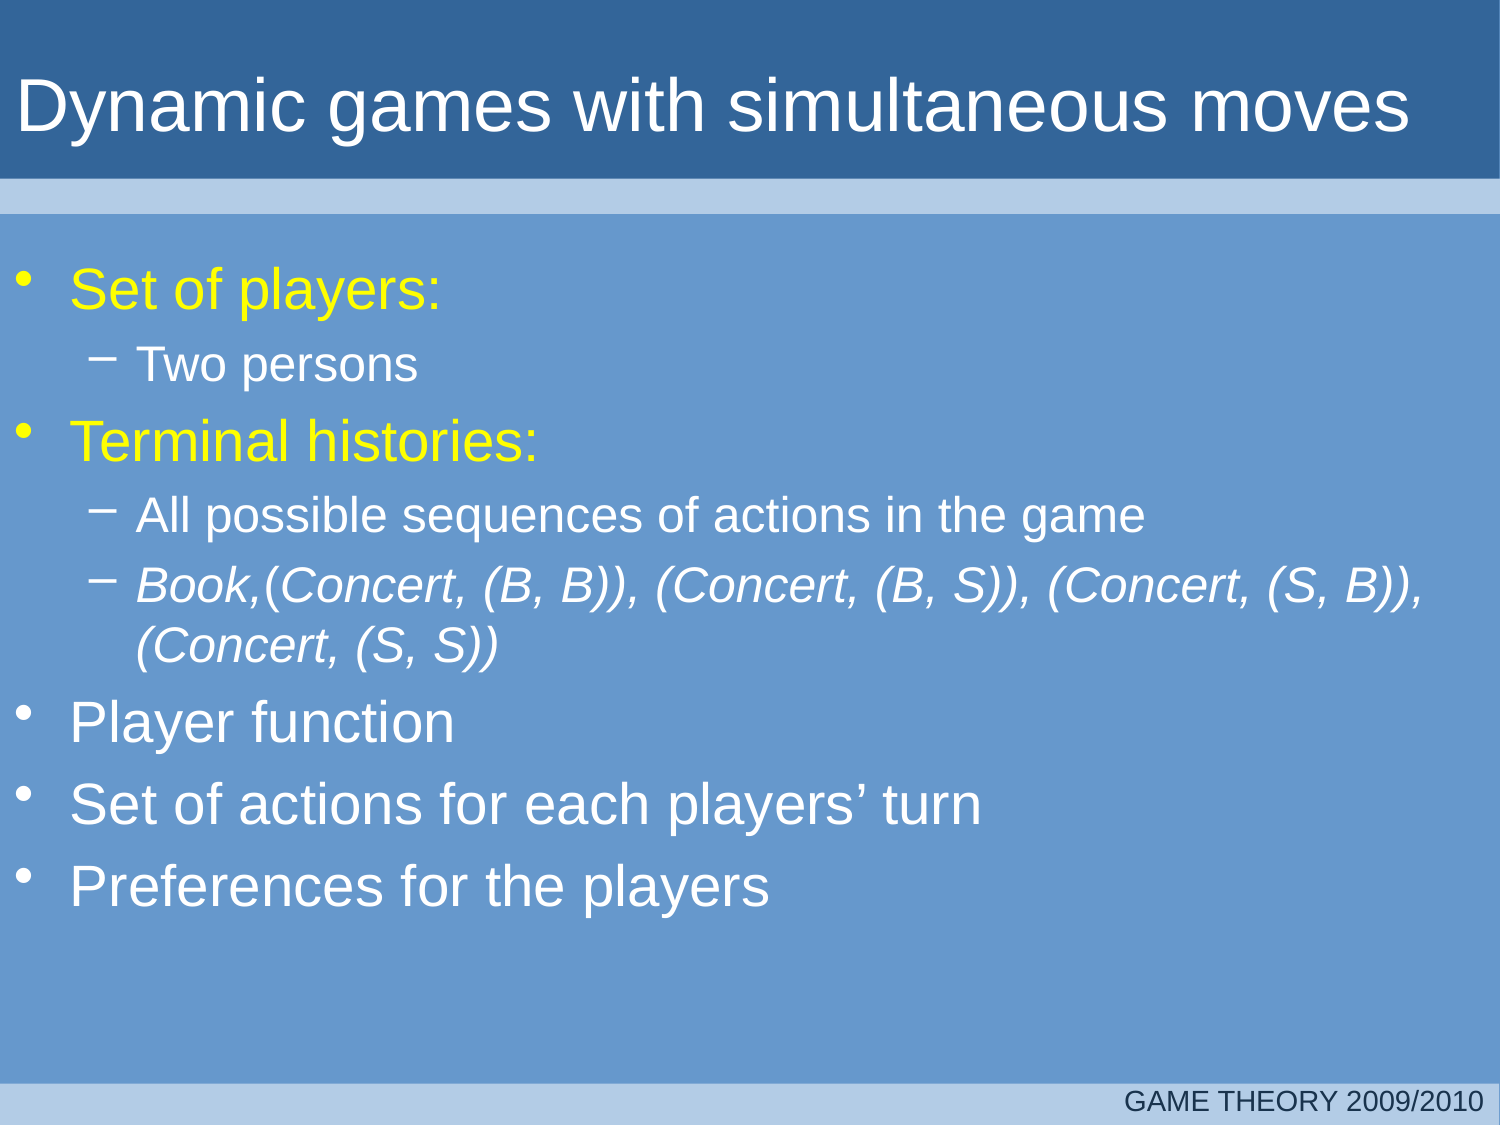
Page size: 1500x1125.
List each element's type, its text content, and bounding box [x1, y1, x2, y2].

list Set of players: Two persons Terminal histories: All possible sequences of actions in the game Book,(Concert, (B, B)), (Concert, (B, S)), (Concert, (S, B)), (Concert, (S, S)) Player function Set of actions for each players’ turn Preferences for the players [0, 243, 1499, 1000]
text_box GAME THEORY 2009/2010 [1109, 1075, 1500, 1125]
title Dynamic games with simultaneous moves [0, 42, 1500, 162]
